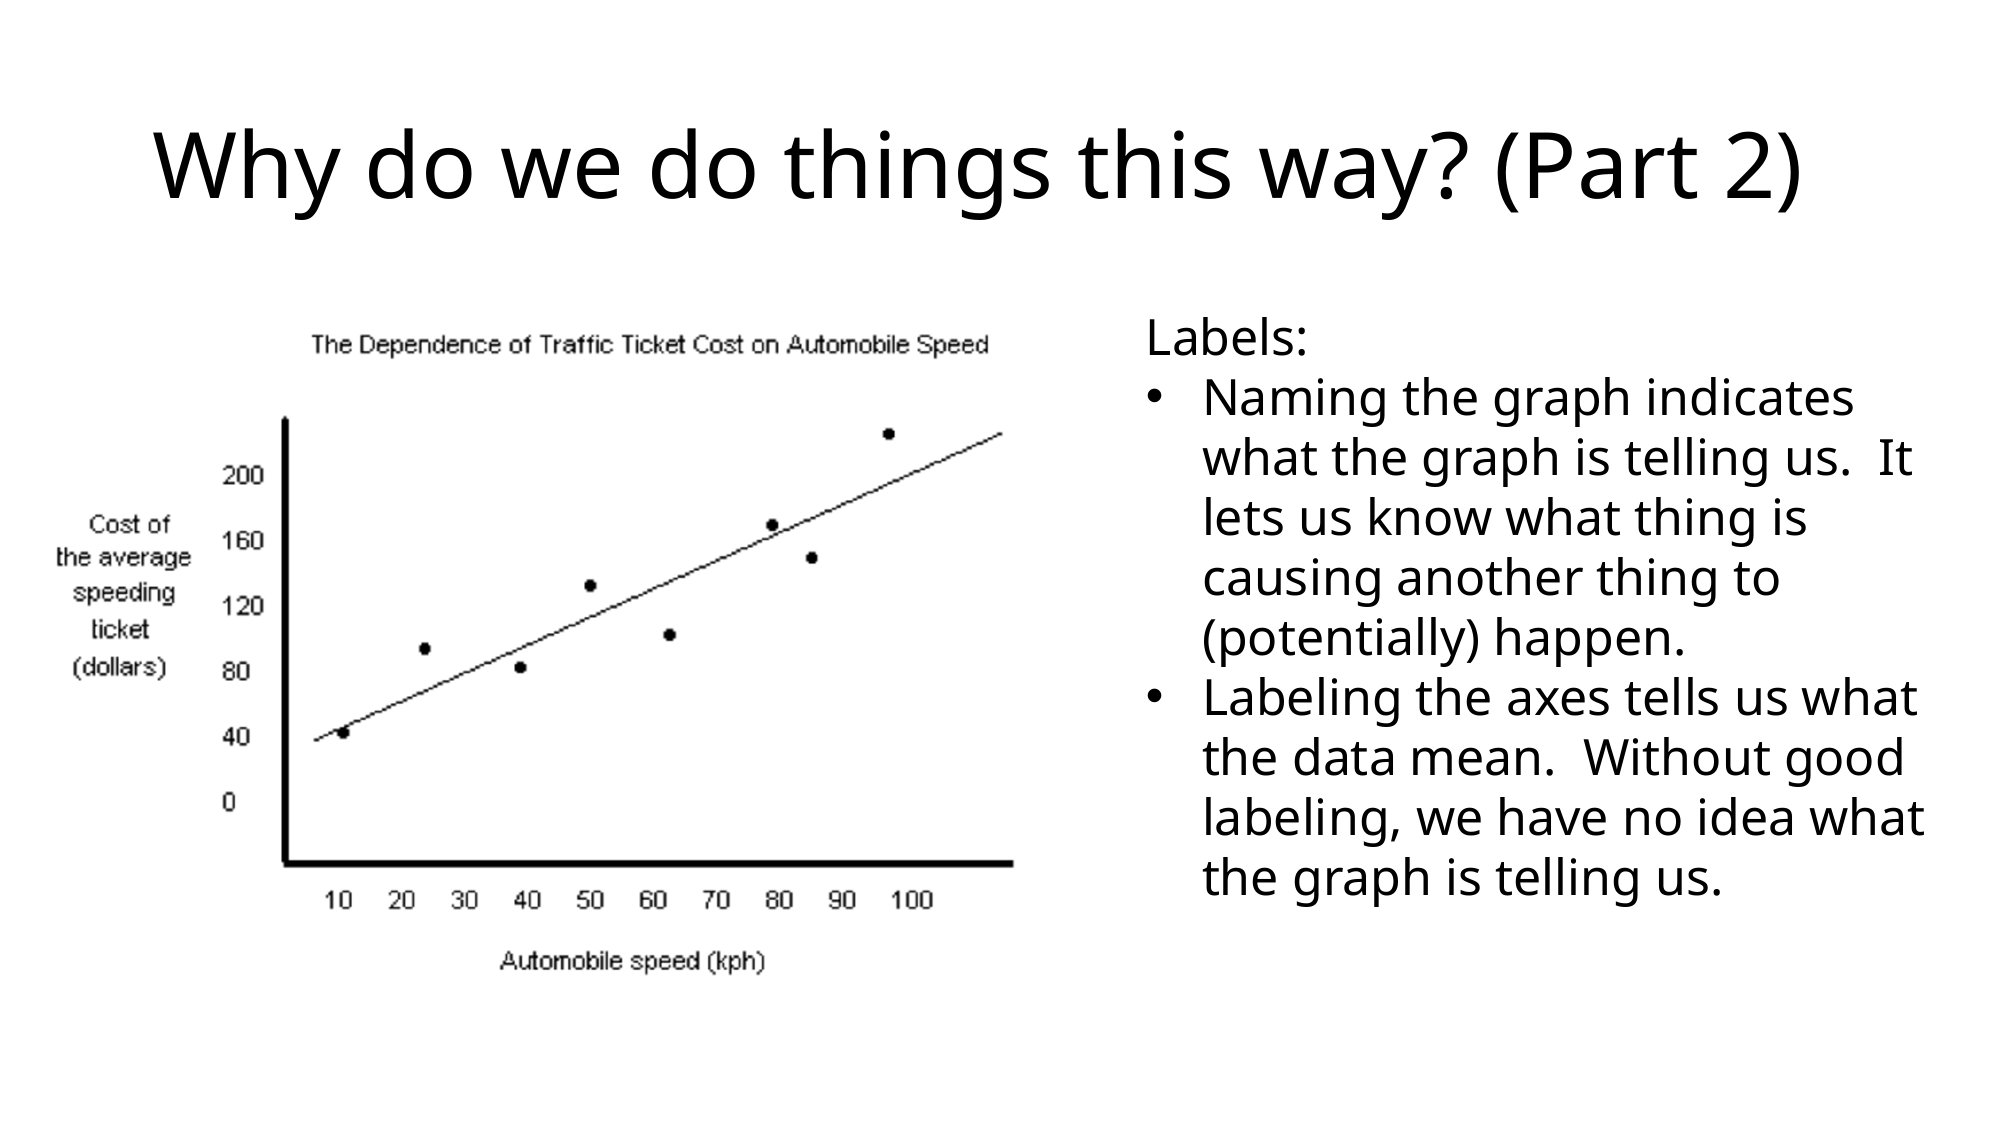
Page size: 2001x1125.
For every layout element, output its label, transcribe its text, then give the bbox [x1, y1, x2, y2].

text_box Labels: Naming the graph indicates what the graph is telling us. It lets us know what thing is causing another thing to (potentially) happen. Labeling the axes tells us what the data mean. Without good labeling, we have no idea what the graph is telling us. [1131, 298, 1959, 913]
picture [40, 297, 1105, 1010]
title Why do we do things this way? (Part 2) [137, 59, 1863, 278]
